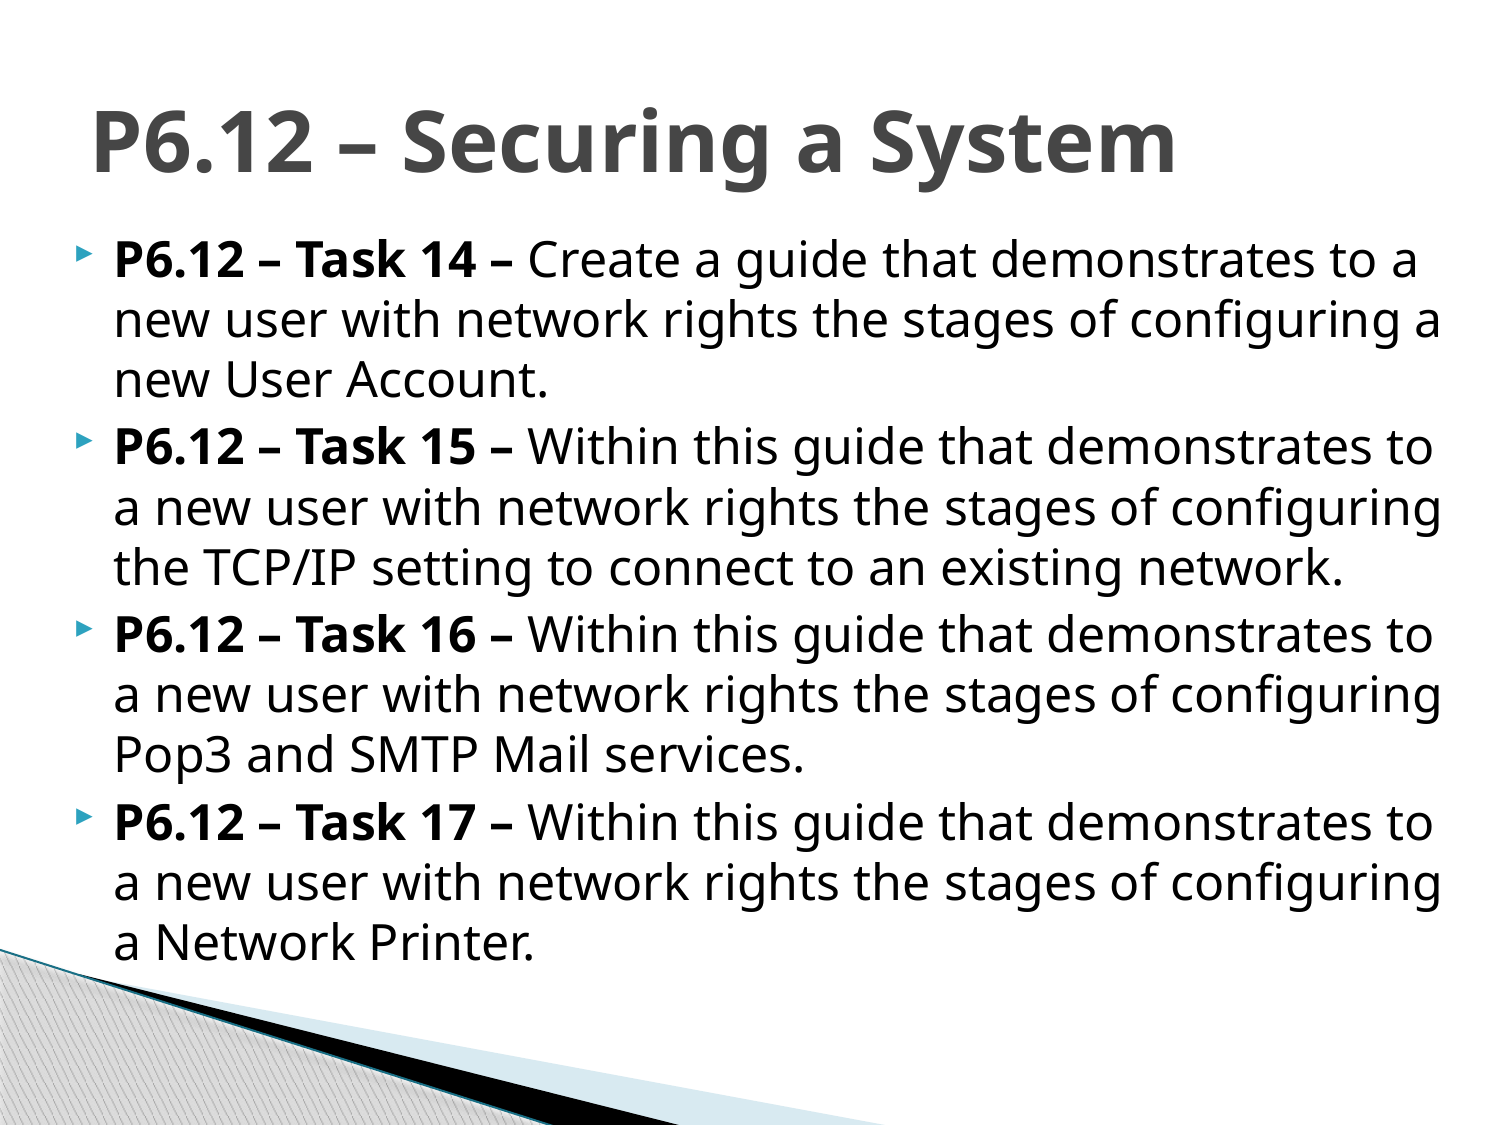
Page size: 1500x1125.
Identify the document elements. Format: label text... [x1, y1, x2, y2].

list P6.12 – Task 14 – Create a guide that demonstrates to a new user with network rights the stages of configuring a new User Account. P6.12 – Task 15 – Within this guide that demonstrates to a new user with network rights the stages of configuring the TCP/IP setting to connect to an existing network. P6.12 – Task 16 – Within this guide that demonstrates to a new user with network rights the stages of configuring Pop3 and SMTP Mail services. P6.12 – Task 17 – Within this guide that demonstrates to a new user with network rights the stages of configuring a Network Printer. [41, 219, 1471, 1024]
title P6.12 – Securing a System [75, 45, 1425, 233]
